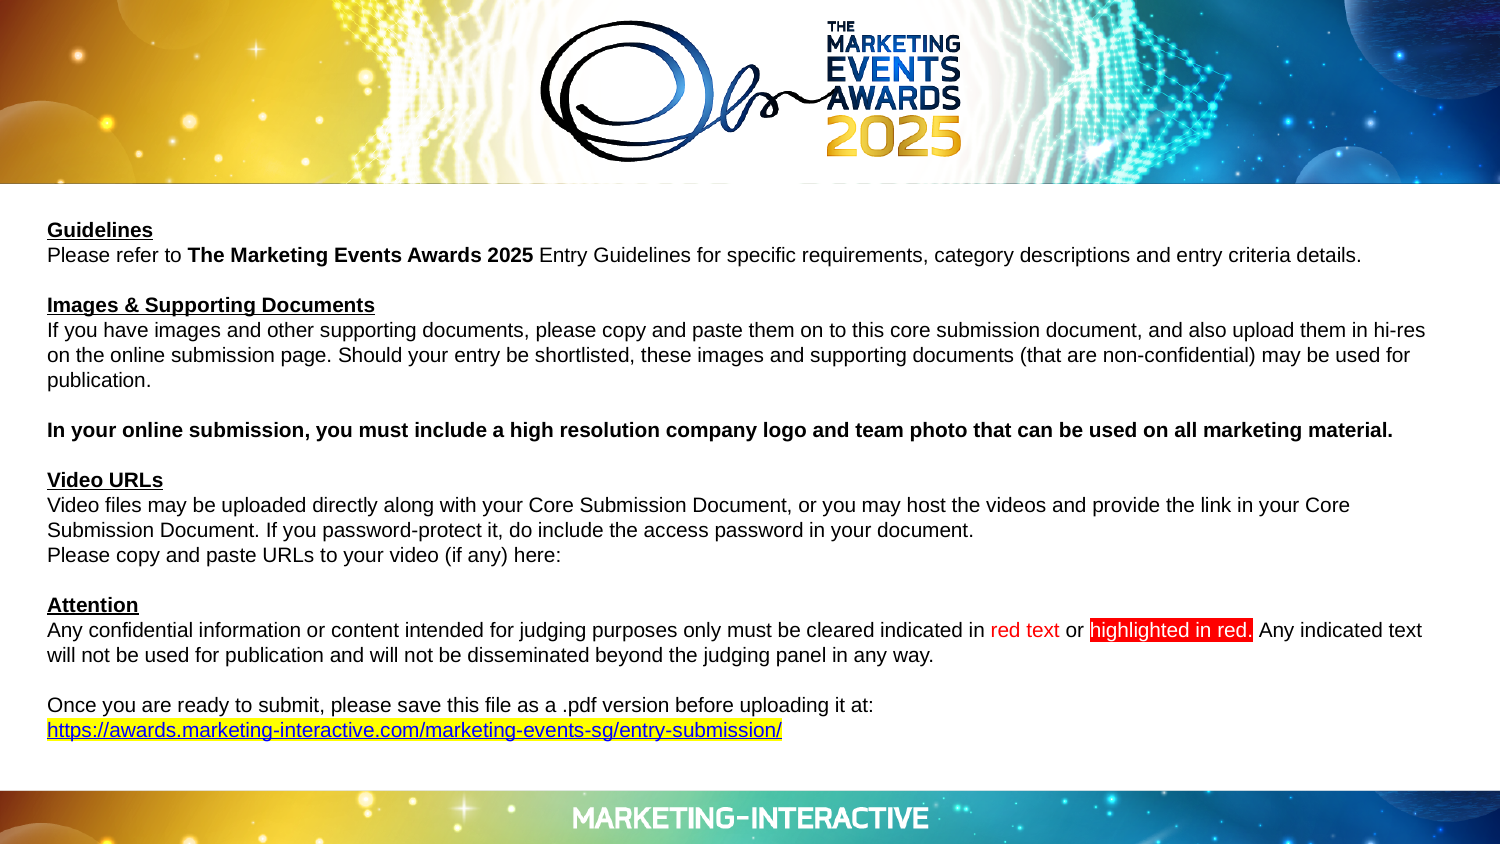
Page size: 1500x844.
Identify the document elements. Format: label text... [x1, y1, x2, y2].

picture [0, 0, 1500, 844]
text_box Guidelines Please refer to The Marketing Events Awards 2025 Entry Guidelines for specific requirements, category descriptions and entry criteria details. Images & Supporting Documents If you have images and other supporting documents, please copy and paste them on to this core submission document, and also upload them in hi-res on the online submission page. Should your entry be shortlisted, these images and supporting documents (that are non-confidential) may be used for publication. In your online submission, you must include a high resolution company logo and team photo that can be used on all marketing material. Video URLs Video files may be uploaded directly along with your Core Submission Document, or you may host the videos and provide the link in your Core Submission Document. If you password-protect it, do include the access password in your document. Please copy and paste URLs to your video (if any) here: Attention Any confidential information or content intended for judging purposes only must be cleared indicated in red text or highlighted in red. Any indicated text will not be used for publication and will not be disseminated beyond the judging panel in any way. Once you are ready to submit, please save this file as a .pdf version before uploading it at: https://awards.marketing-interactive.com/marketing-events-sg/entry-submission/ [32, 209, 1468, 801]
